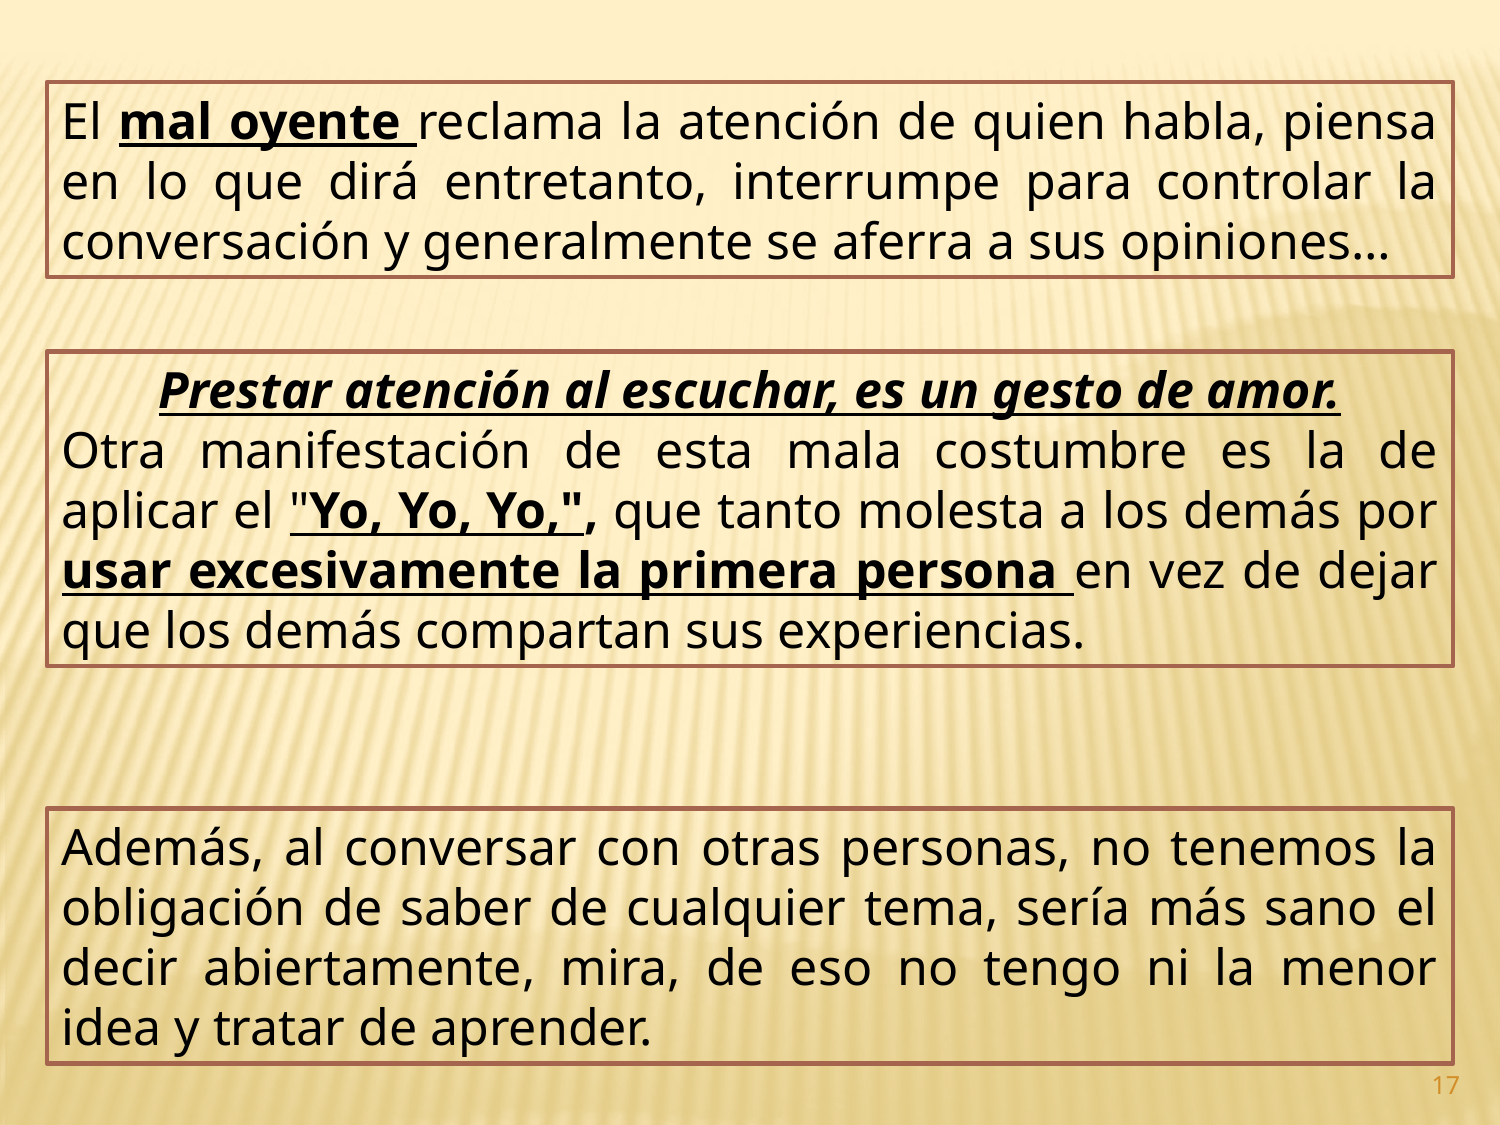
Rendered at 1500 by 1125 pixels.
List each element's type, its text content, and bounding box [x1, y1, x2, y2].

text_box Además, al conversar con otras personas, no tenemos la obligación de saber de cualquier tema, sería más sano el decir abiertamente, mira, de eso no tengo ni la menor idea y tratar de aprender. [46, 808, 1454, 1064]
text_box Prestar atención al escuchar, es un gesto de amor. Otra manifestación de esta mala costumbre es la de aplicar el "Yo, Yo, Yo,", que tanto molesta a los demás por usar excesivamente la primera persona en vez de dejar que los demás compartan sus experiencias. [45, 349, 1455, 668]
slide_number 17 [1350, 1062, 1475, 1103]
text_box El mal oyente reclama la atención de quien habla, piensa en lo que dirá entretanto, interrumpe para controlar la conversación y generalmente se aferra a sus opiniones… [45, 80, 1455, 279]
